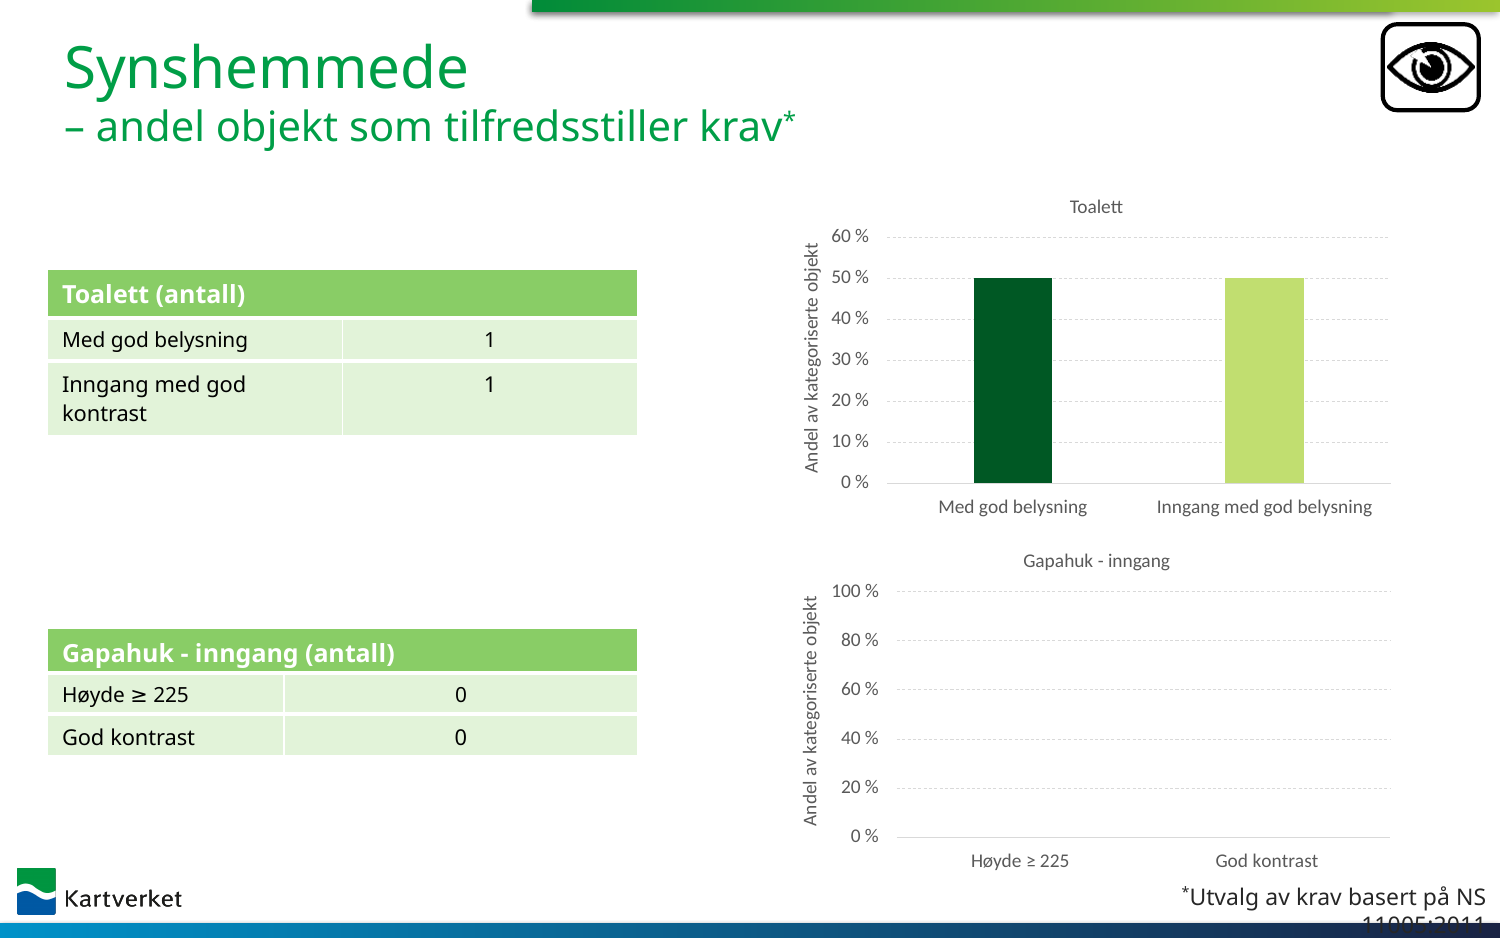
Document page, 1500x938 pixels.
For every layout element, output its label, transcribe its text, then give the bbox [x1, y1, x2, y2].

table_cell 1 [343, 363, 637, 435]
text_box Synshemmede – andel objekt som tilfredsstiller krav* [49, 24, 1431, 158]
table_cell God kontrast [48, 716, 283, 755]
picture [791, 187, 1402, 526]
table_cell 1 [343, 320, 637, 359]
table_cell Med god belysning [48, 320, 342, 359]
table_header Toalett (antall) [48, 270, 637, 316]
table_cell Høyde ≥ 225 [48, 675, 283, 712]
text_box *Utvalg av krav basert på NS 11005:2011 [1068, 873, 1500, 938]
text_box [1382, 24, 1480, 111]
table_cell 0 [285, 675, 637, 712]
table_cell 0 [285, 716, 637, 755]
table_cell Inngang med god kontrast [48, 363, 342, 435]
table_header Gapahuk - inngang (antall) [48, 629, 637, 671]
picture [791, 541, 1402, 880]
